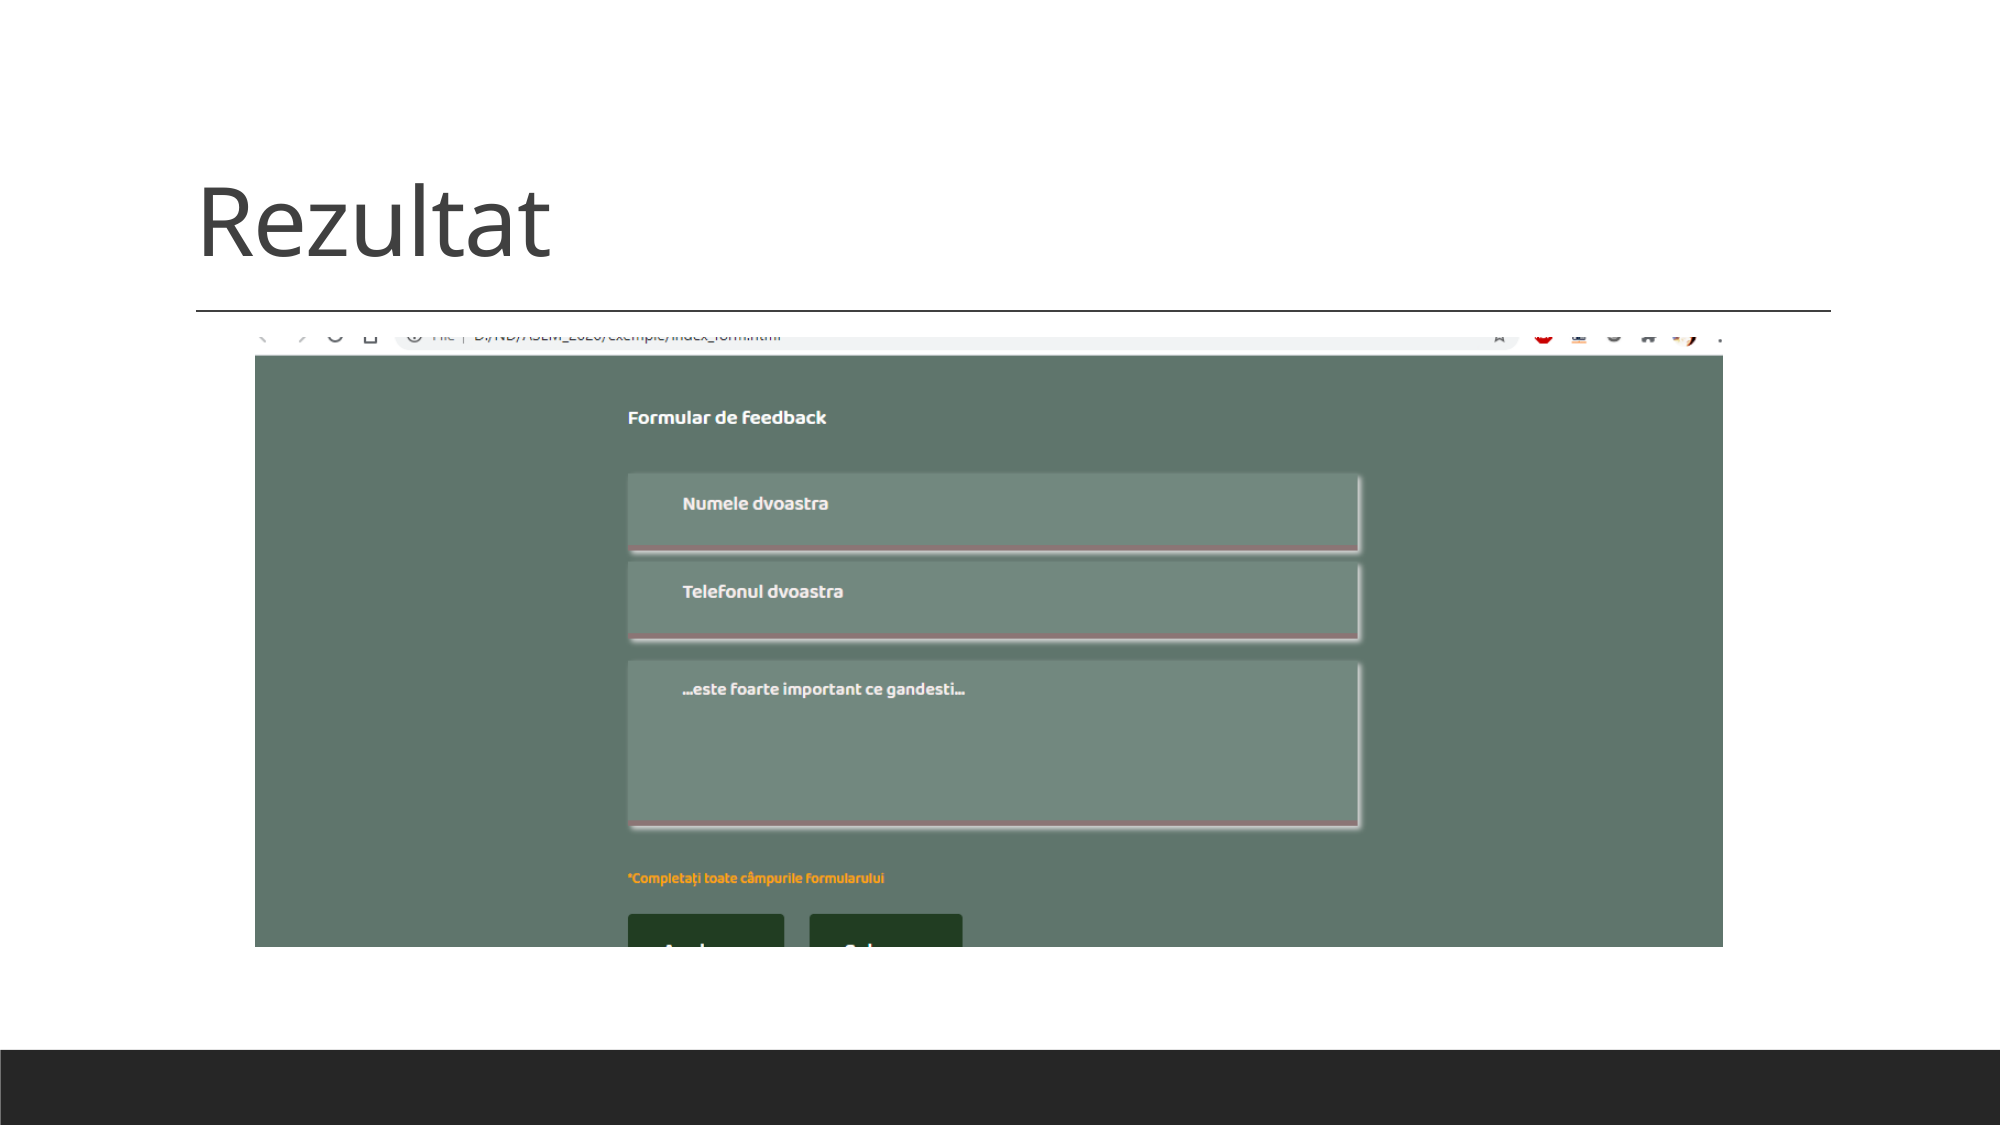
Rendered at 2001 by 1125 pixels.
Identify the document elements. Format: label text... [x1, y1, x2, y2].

picture [255, 336, 1724, 948]
title Rezultat [180, 47, 1830, 285]
